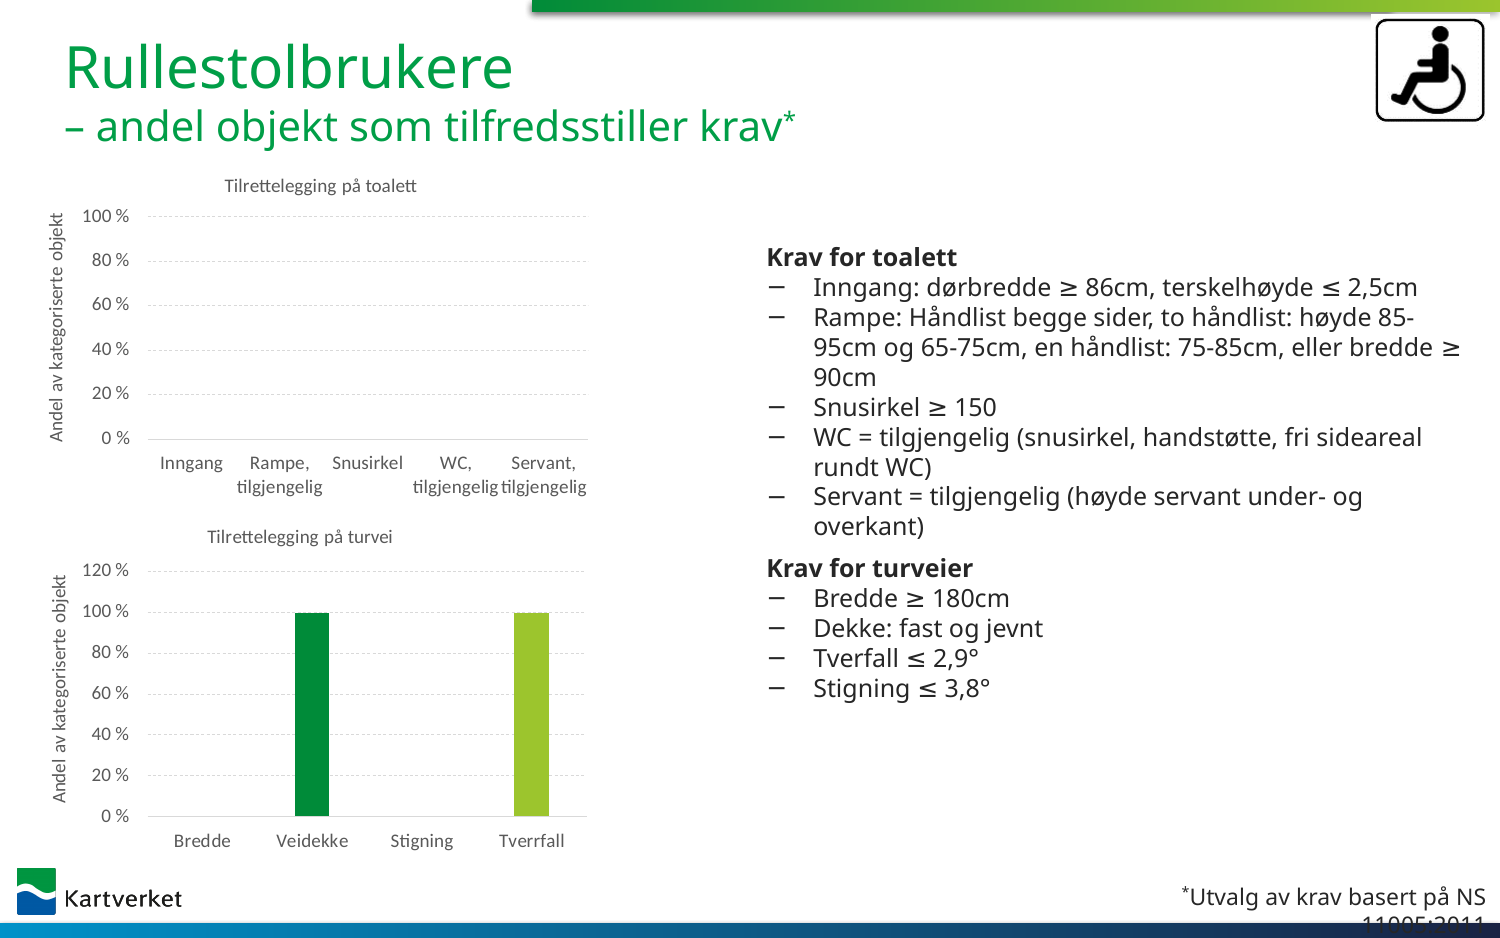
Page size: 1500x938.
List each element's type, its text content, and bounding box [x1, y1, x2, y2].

text_box Krav for turveier Bredde ≥ 180cm Dekke: fast og jevnt Tverfall ≤ 2,9° Stigning ≤ 3,8° [751, 545, 1483, 710]
text_box *Utvalg av krav basert på NS 11005:2011 [1068, 873, 1500, 938]
picture [41, 520, 598, 859]
text_box Rullestolbrukere – andel objekt som tilfredsstiller krav* [49, 14, 1431, 158]
picture [1371, 13, 1491, 127]
text_box Krav for toalett Inngang: dørbredde ≥ 86cm, terskelhøyde ≤ 2,5cm Rampe: Håndlist begge sider, to håndlist: høyde 85-95cm og 65-75cm, en håndlist: 75-85cm, eller bredde ≥ 90cm Snusirkel ≥ 150 WC = tilgjengelig (snusirkel, handstøtte, fri sideareal rundt WC) Servant = tilgjengelig (høyde servant under- og overkant) [751, 234, 1483, 545]
picture [41, 166, 599, 505]
